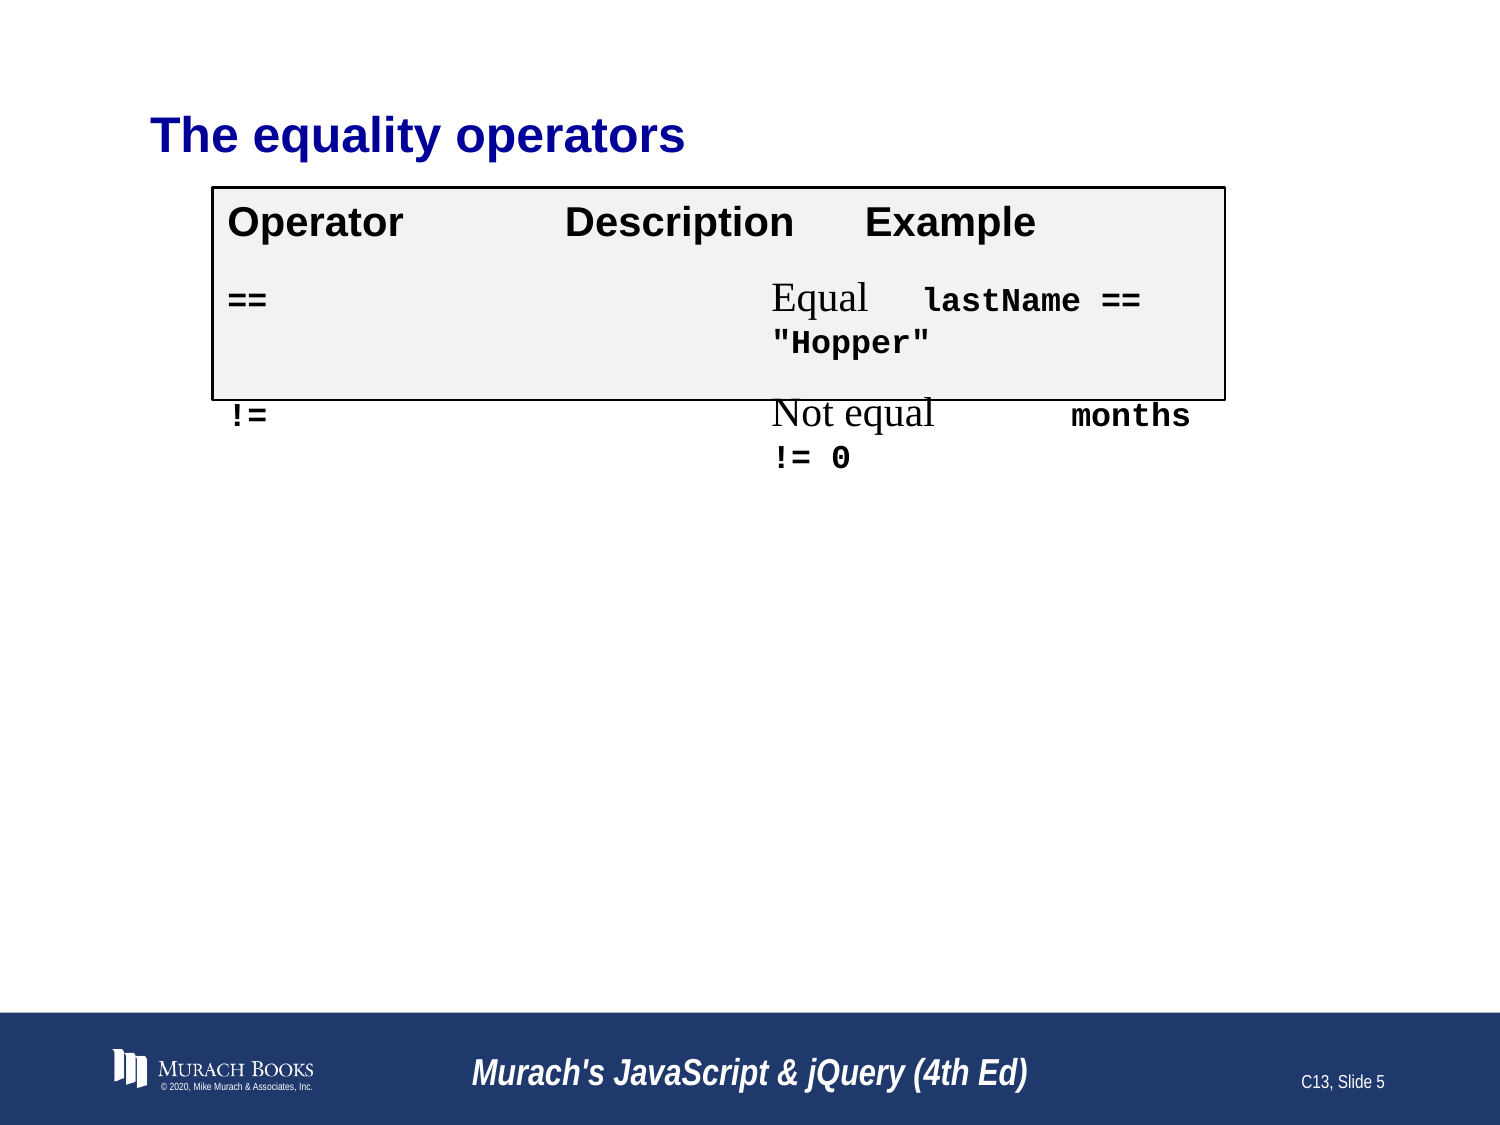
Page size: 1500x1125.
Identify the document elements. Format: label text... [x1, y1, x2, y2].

title The equality operators [150, 102, 1350, 164]
list Operator Description Example == Equal lastName == "Hopper" != Not equal months != 0 [210, 185, 1228, 403]
slide_number C13, Slide 5 [1087, 1025, 1400, 1100]
footer © 2020, Mike Murach & Associates, Inc. [12, 1025, 463, 1100]
slide_number Murach's JavaScript & jQuery (4th Ed) [463, 1025, 1050, 1100]
